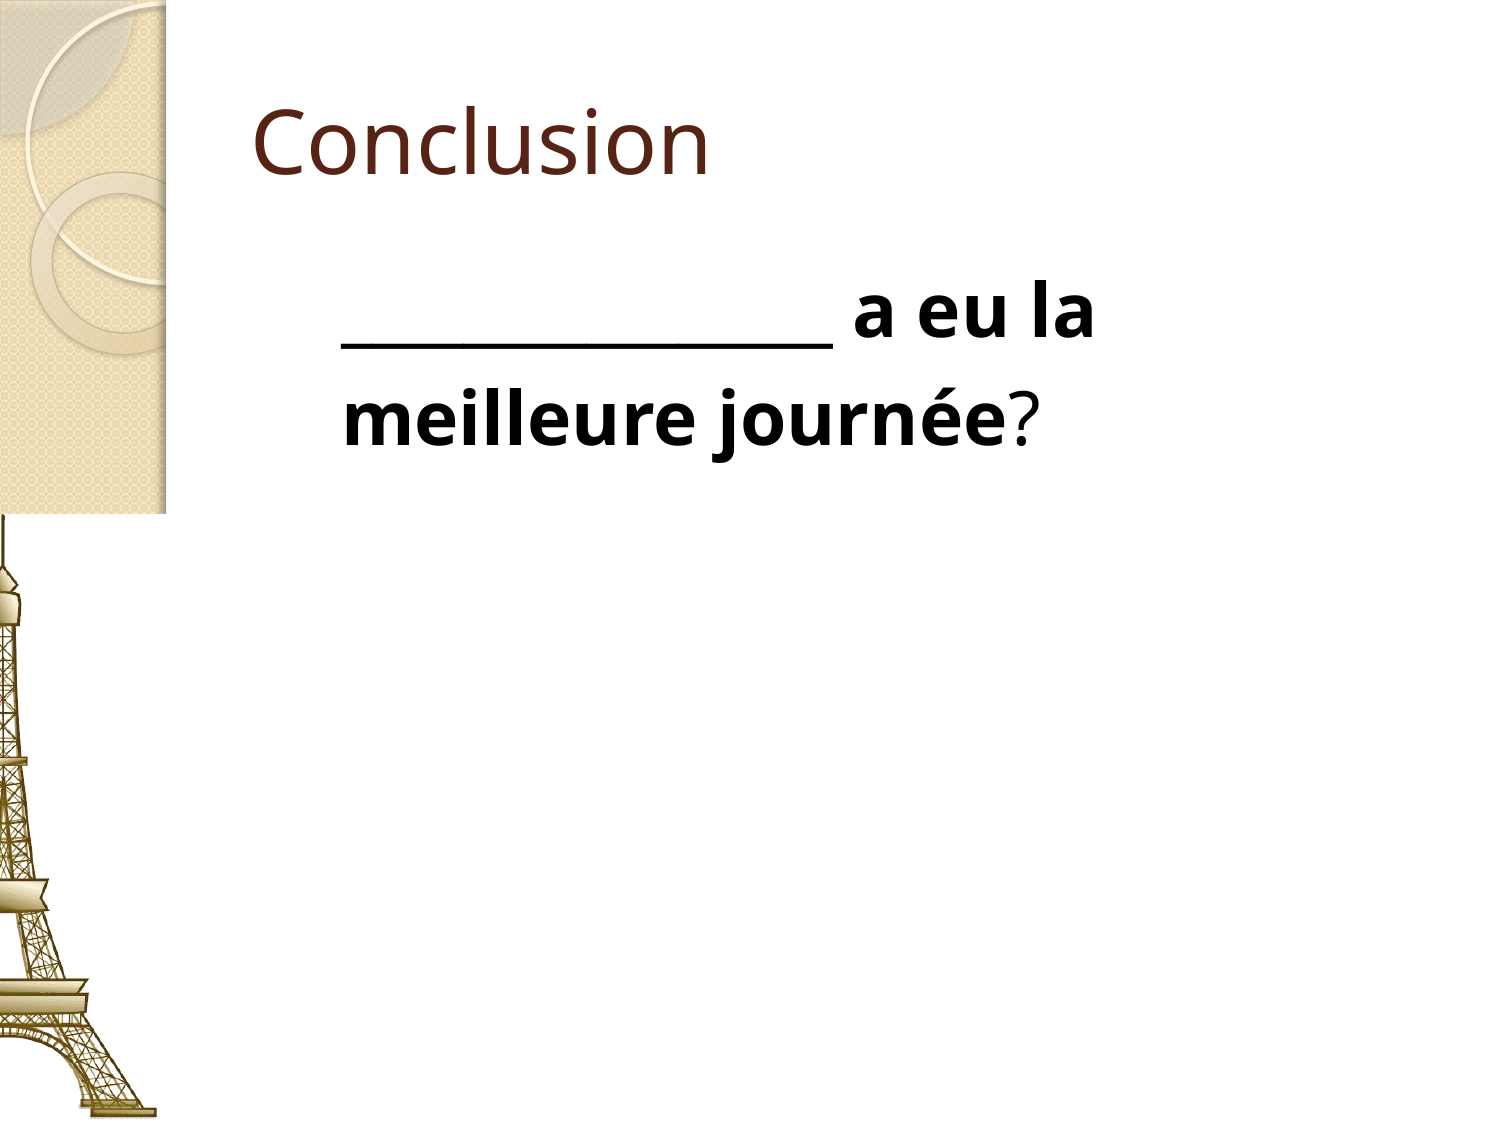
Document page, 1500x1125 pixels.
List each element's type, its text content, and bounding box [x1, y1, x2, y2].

list ________________ a eu la meilleure journée? [312, 237, 1400, 1025]
picture [0, 514, 167, 1125]
title Conclusion [235, 45, 1466, 233]
